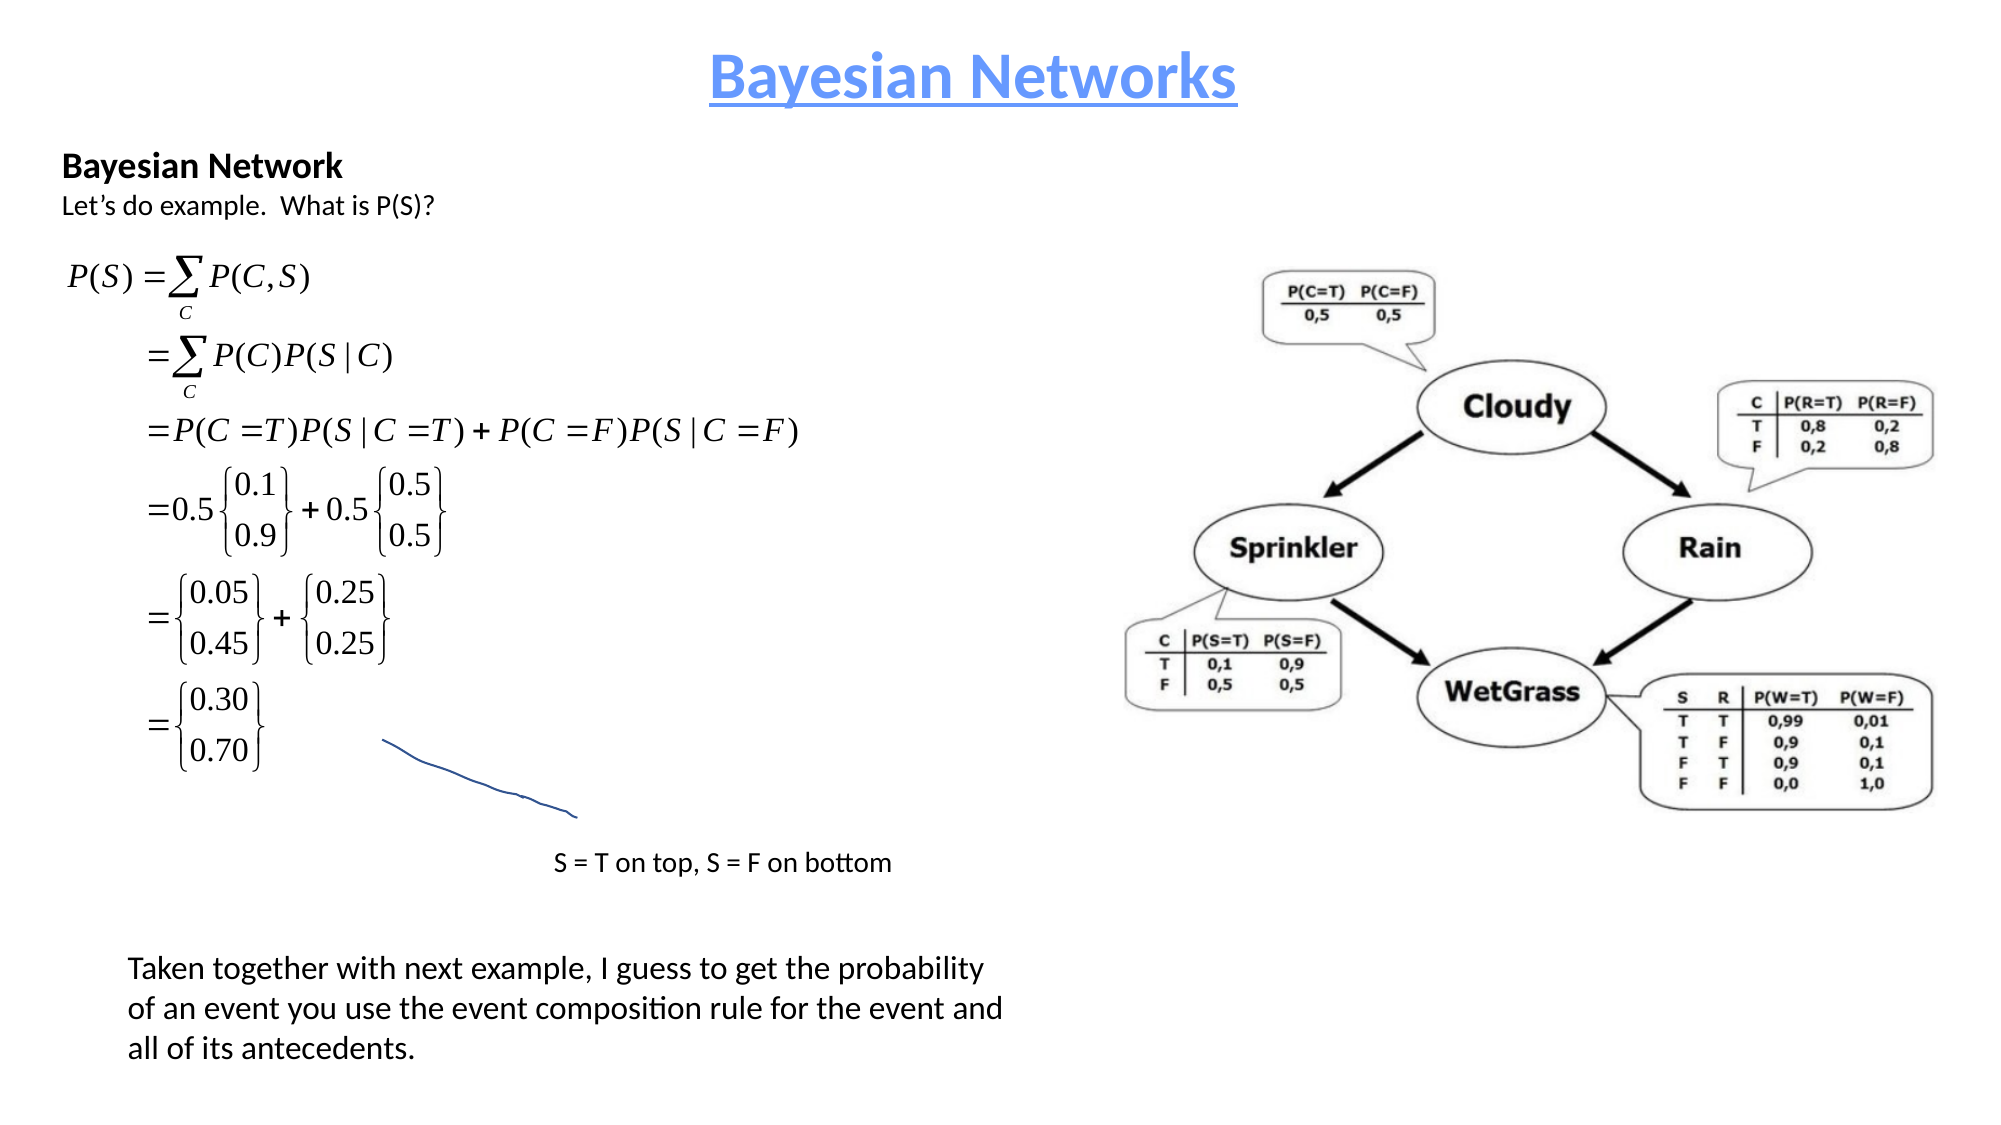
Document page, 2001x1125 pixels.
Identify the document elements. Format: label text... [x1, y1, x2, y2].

text_box Bayesian Networks [694, 24, 1290, 120]
text_box Bayesian Network Let’s do example. What is P(S)? [47, 133, 540, 229]
text_box [465, 779, 578, 819]
picture [1103, 262, 1967, 836]
text_box Taken together with next example, I guess to get the probability of an event you use the event composition rule for the event and all of its antecedents. [112, 938, 1021, 1074]
text_box S = T on top, S = F on bottom [539, 835, 1044, 886]
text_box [61, 250, 805, 779]
